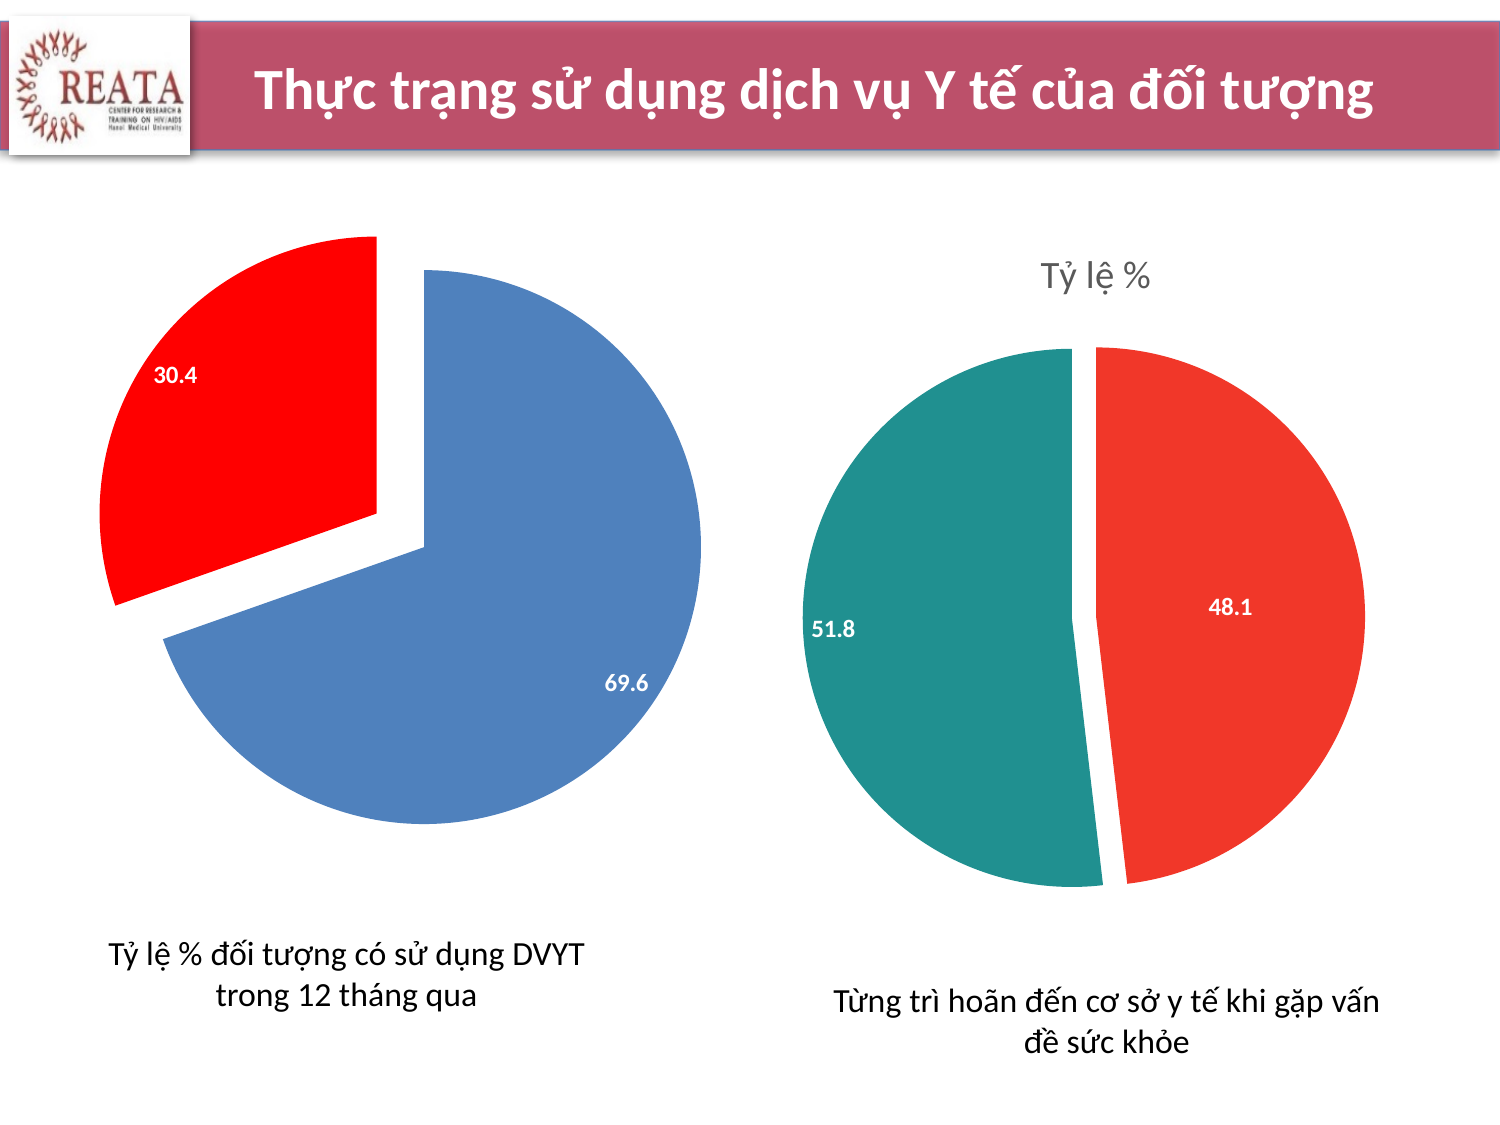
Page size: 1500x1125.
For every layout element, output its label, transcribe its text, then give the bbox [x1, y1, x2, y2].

picture [9, 16, 190, 155]
text_box Tỷ lệ % đối tượng có sử dụng DVYT trong 12 tháng qua [54, 923, 639, 1021]
text_box Từng trì hoãn đến cơ sở y tế khi gặp vấn đề sức khỏe [814, 970, 1399, 1068]
chart [74, 180, 1453, 925]
title Thực trạng sử dụng dịch vụ Y tế của đối tượng [204, 37, 1425, 135]
